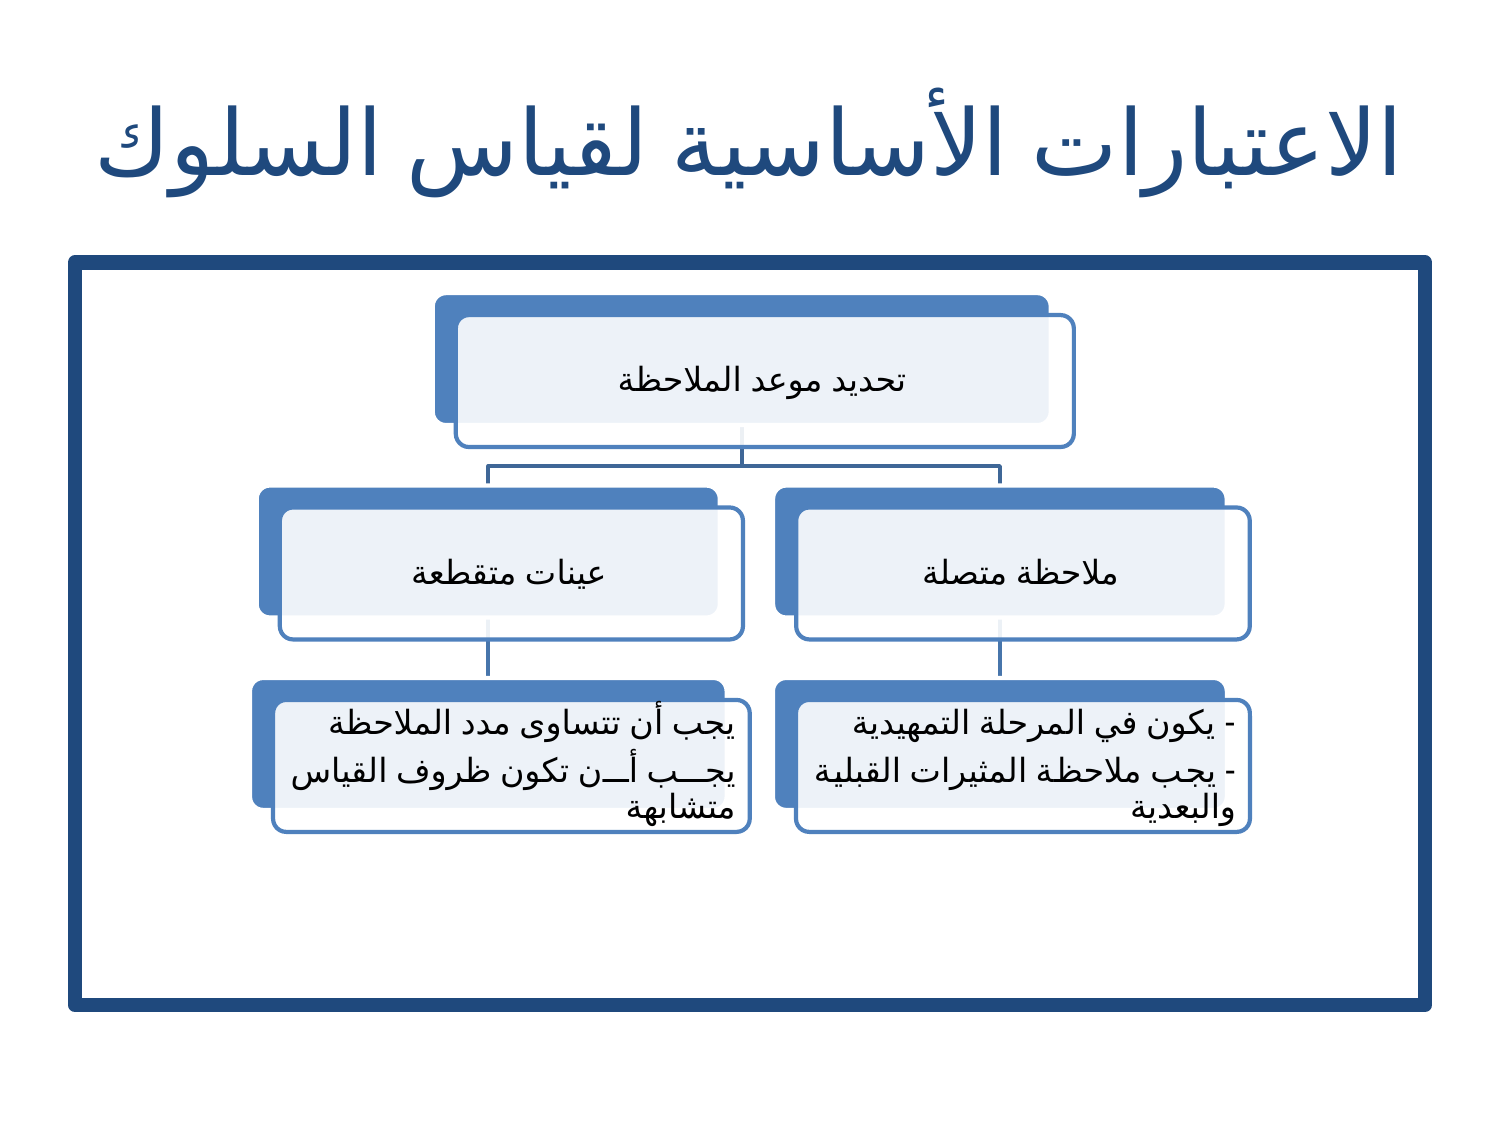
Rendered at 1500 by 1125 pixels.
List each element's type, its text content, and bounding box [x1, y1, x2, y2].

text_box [249, 228, 1251, 897]
title الاعتبارات الأساسية لقياس السلوك [75, 45, 1425, 233]
list [75, 262, 1425, 1005]
